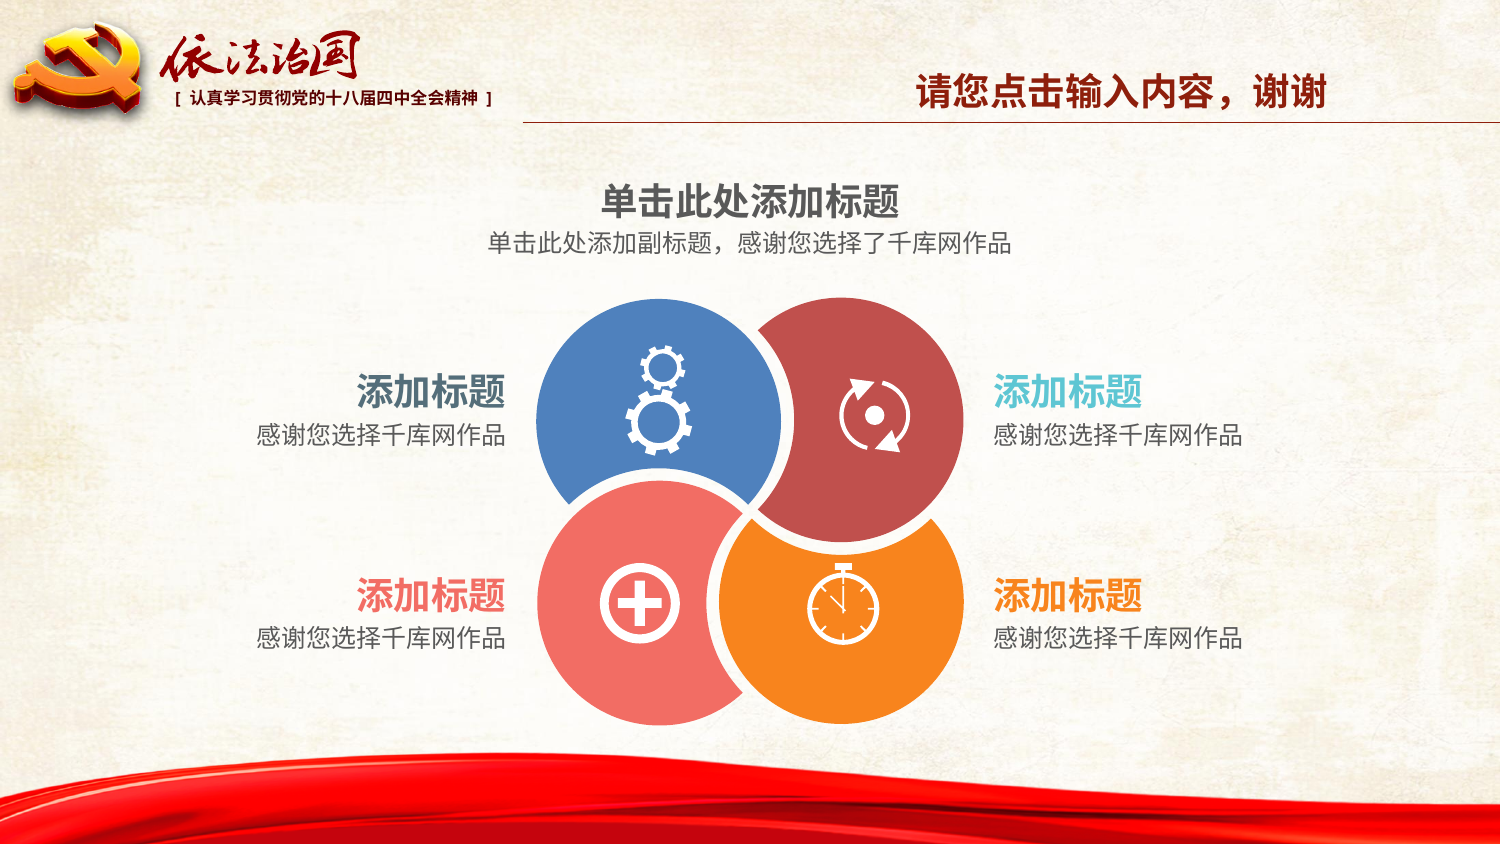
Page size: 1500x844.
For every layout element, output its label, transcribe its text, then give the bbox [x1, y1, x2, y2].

text_box [807, 563, 880, 645]
text_box [625, 345, 693, 456]
text_box 单击此处添加标题 [509, 161, 991, 213]
text_box 添加标题 感谢您选择千库网作品 [169, 555, 522, 661]
text_box [839, 378, 875, 450]
text_box [534, 296, 784, 507]
text_box [716, 516, 966, 727]
text_box 添加标题 感谢您选择千库网作品 [978, 555, 1331, 661]
text_box 单击此处添加副标题，感谢您选择了千库网作品 [444, 213, 1056, 266]
text_box 添加标题 感谢您选择千库网作品 [169, 352, 522, 457]
text_box 请您点击输入内容，谢谢 [812, 60, 1431, 121]
text_box 添加标题 感谢您选择千库网作品 [978, 352, 1331, 457]
text_box [865, 405, 885, 425]
picture [0, 0, 1500, 844]
text_box [874, 380, 911, 453]
text_box [535, 478, 745, 728]
text_box [755, 295, 966, 545]
text_box [599, 563, 680, 644]
